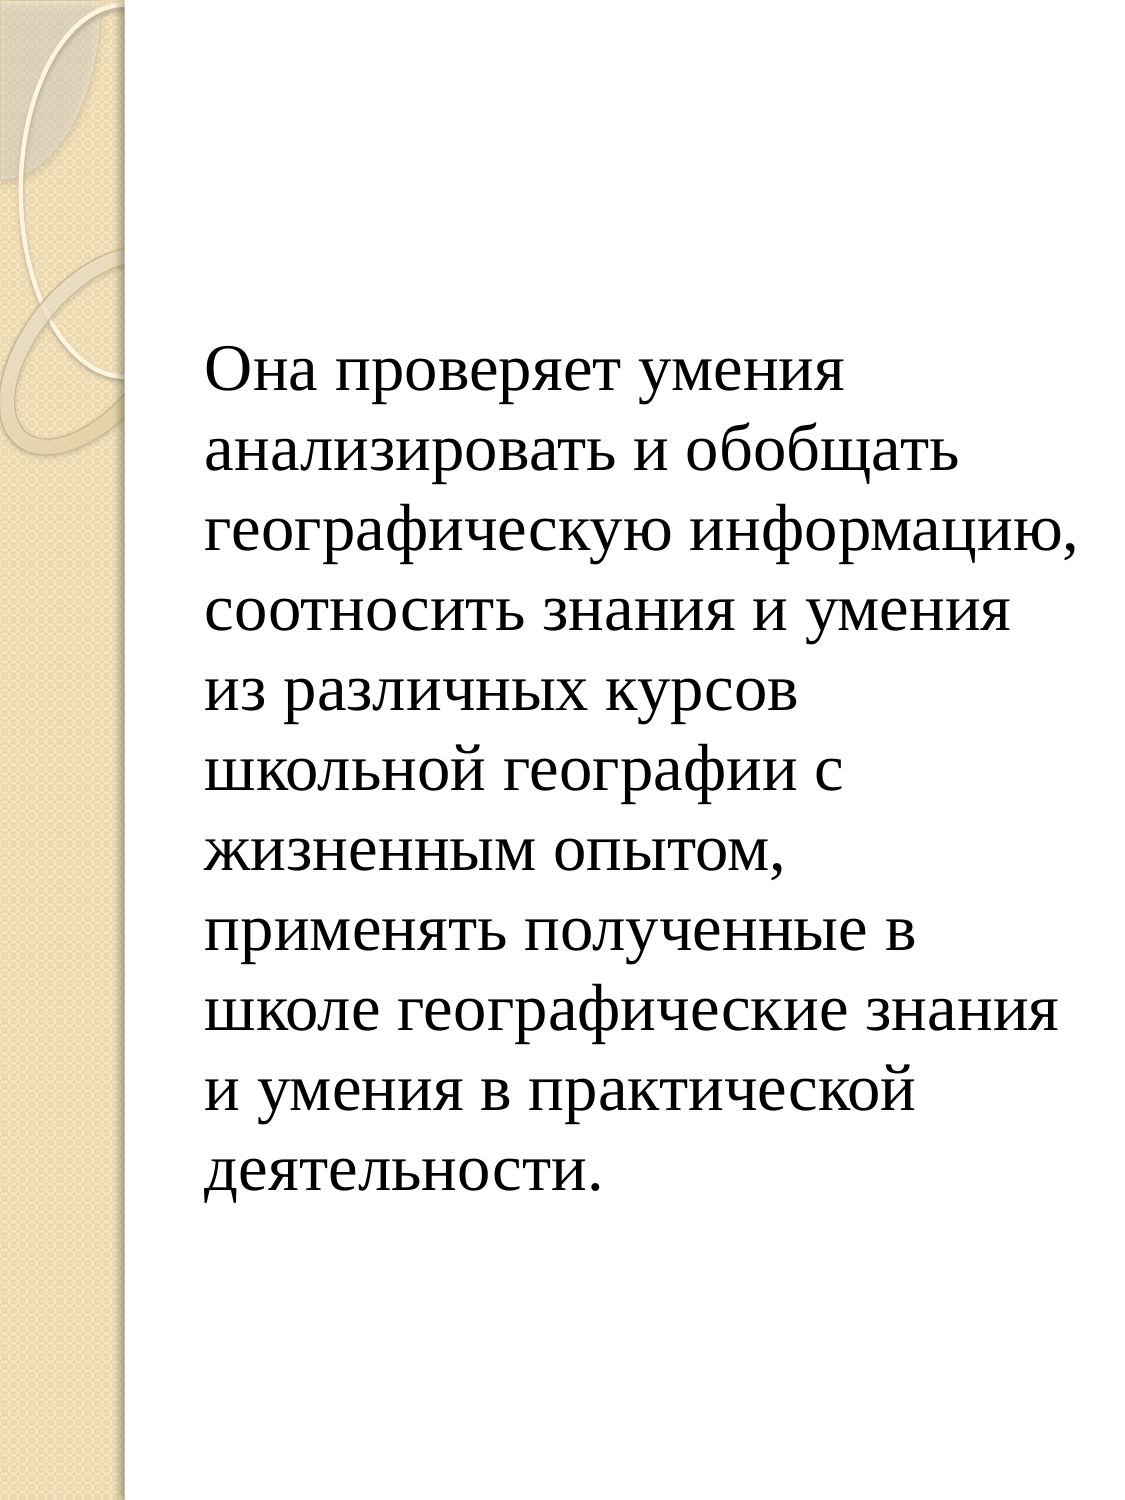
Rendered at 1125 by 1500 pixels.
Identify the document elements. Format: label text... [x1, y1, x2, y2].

list Она проверяет умения анализировать и обобщать географическую информацию, соотносить знания и умения из различных курсов школьной географии с жизненным опытом, применять полученные в школе географические знания и умения в практической деятельности. [176, 316, 1100, 1367]
